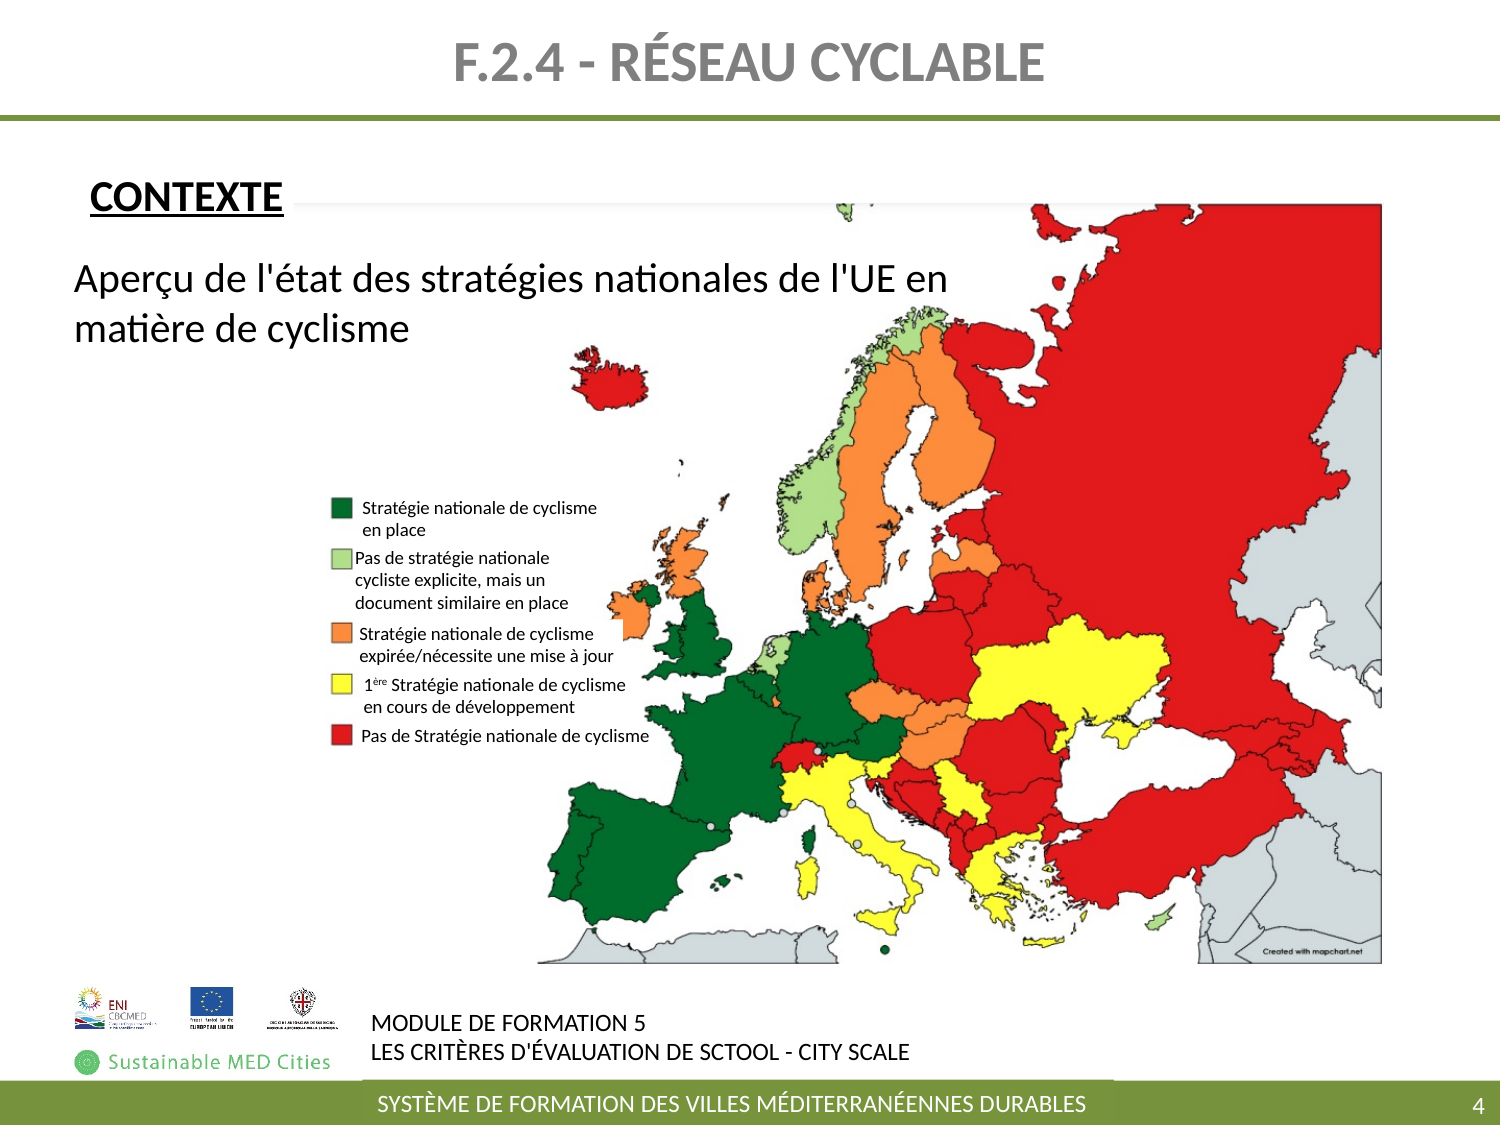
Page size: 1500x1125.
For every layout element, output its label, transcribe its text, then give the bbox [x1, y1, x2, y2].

text_box CONTEXTE [74, 169, 1425, 270]
picture [62, 978, 356, 1080]
text_box SYSTÈME DE FORMATION DES VILLES MÉDITERRANÉENNES DURABLES [362, 1079, 1114, 1125]
slide_number ‹#› [1399, 1074, 1500, 1125]
title F.2.4 - RÉSEAU CYCLABLE [0, 0, 1500, 119]
text_box Aperçu de l'état des stratégies nationales de l'UE en matière de cyclisme [58, 242, 288, 358]
picture [293, 203, 1385, 969]
